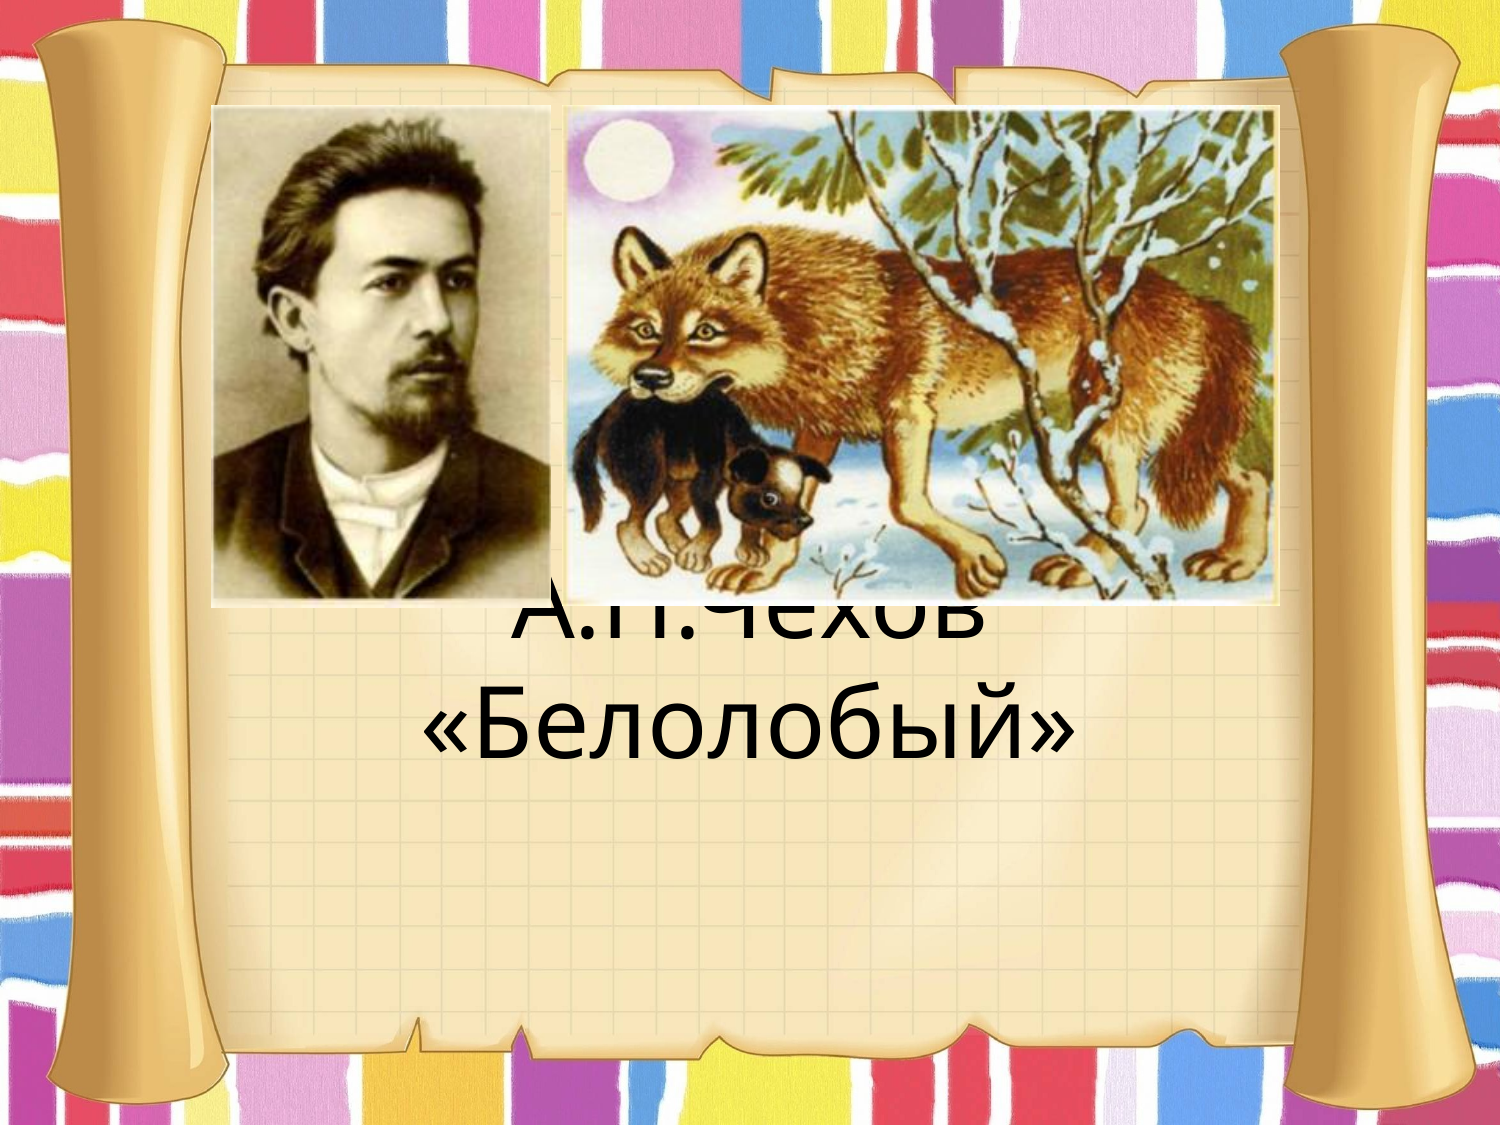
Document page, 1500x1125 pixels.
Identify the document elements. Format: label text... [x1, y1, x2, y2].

title А.П.Чехов «Белолобый» [164, 539, 1336, 779]
picture [0, 0, 1500, 1125]
